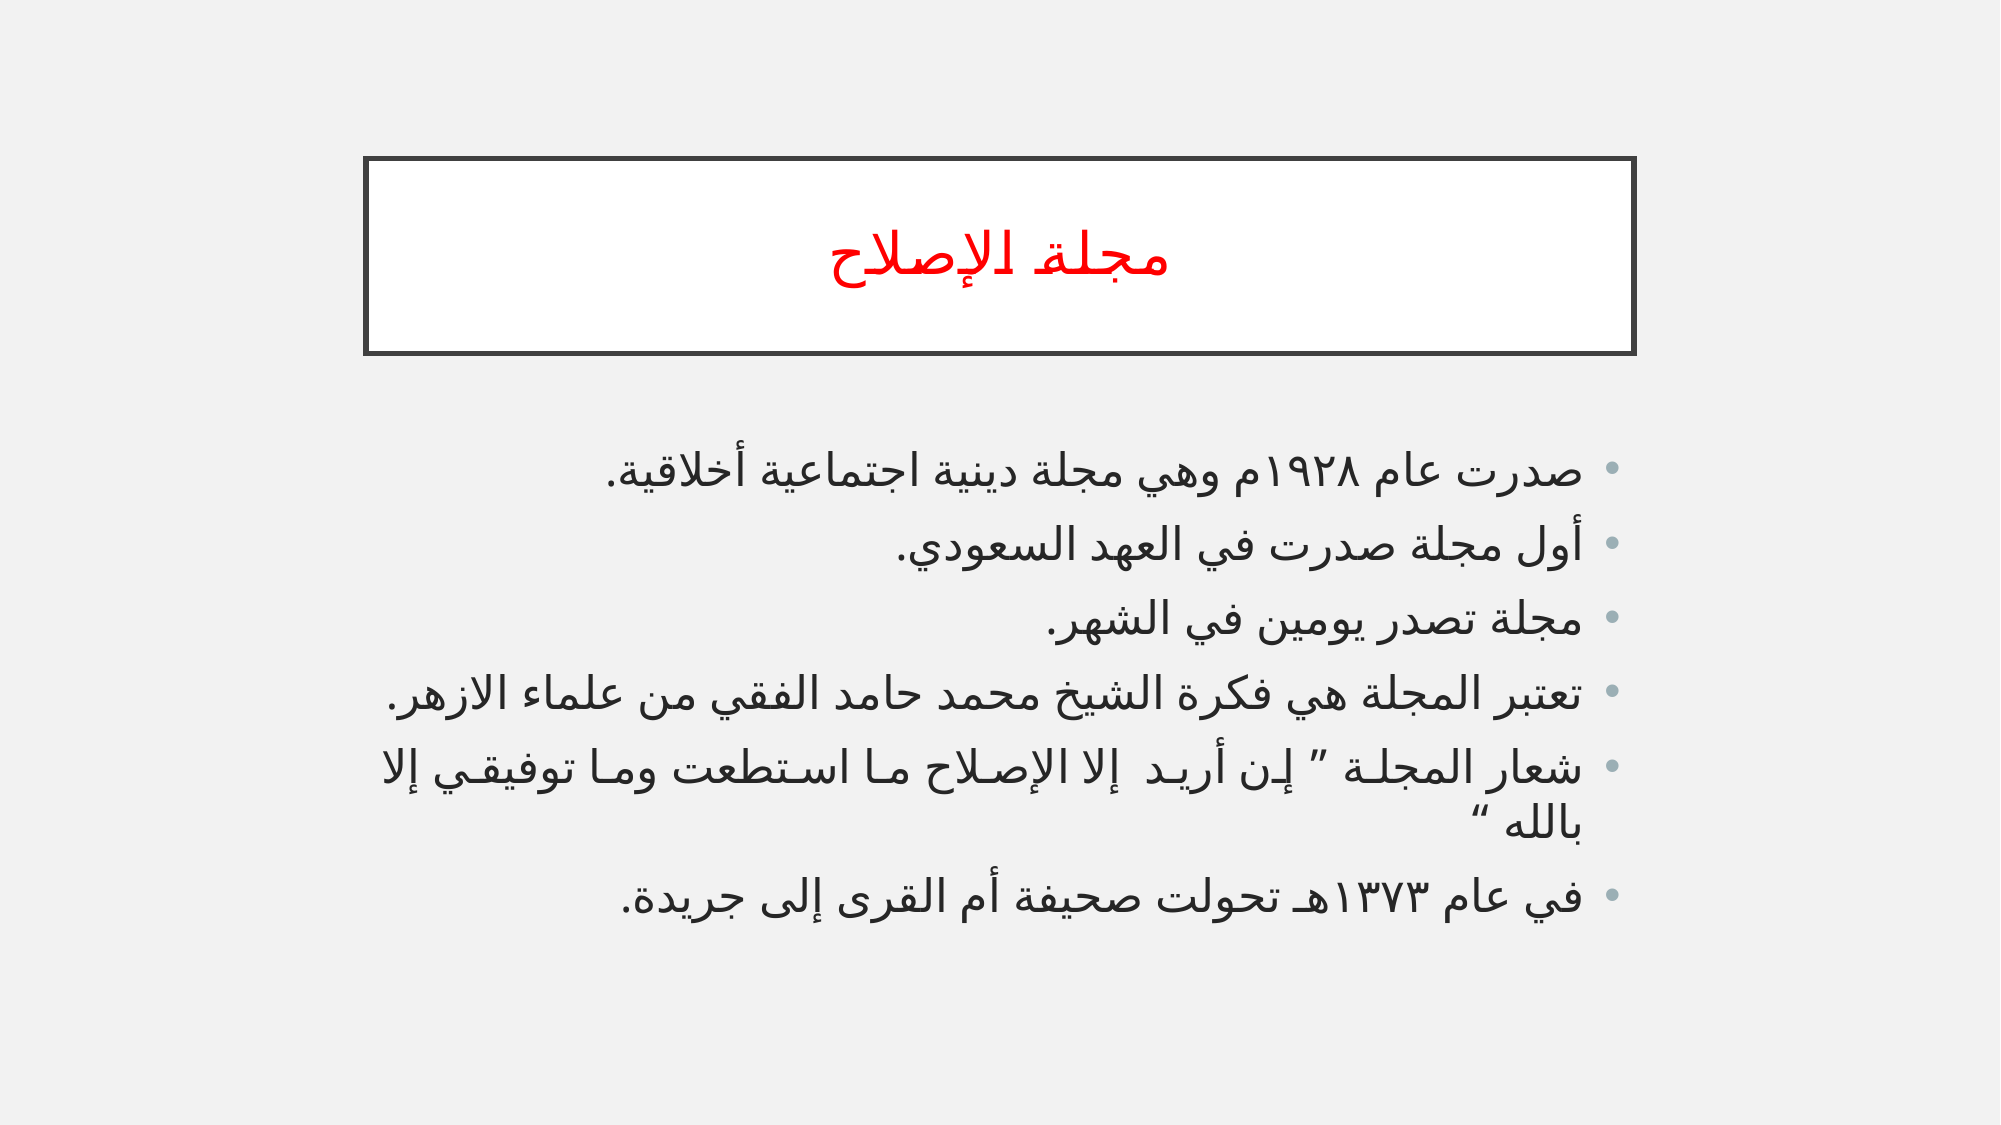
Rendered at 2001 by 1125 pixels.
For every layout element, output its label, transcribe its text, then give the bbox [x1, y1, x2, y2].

title مجلة الإصلاح [363, 156, 1637, 356]
list صدرت عام ١٩٢٨م وهي مجلة دينية اجتماعية أخلاقية. أول مجلة صدرت في العهد السعودي. مجلة تصدر يومين في الشهر. تعتبر المجلة هي فكرة الشيخ محمد حامد الفقي من علماء الازهر. شعار المجلة ” إن أريد إلا الإصلاح ما استطعت وما توفيقي إلا بالله “ في عام ١٣٧٣هـ تحولت صحيفة أم القرى إلى جريدة. [366, 432, 1634, 942]
